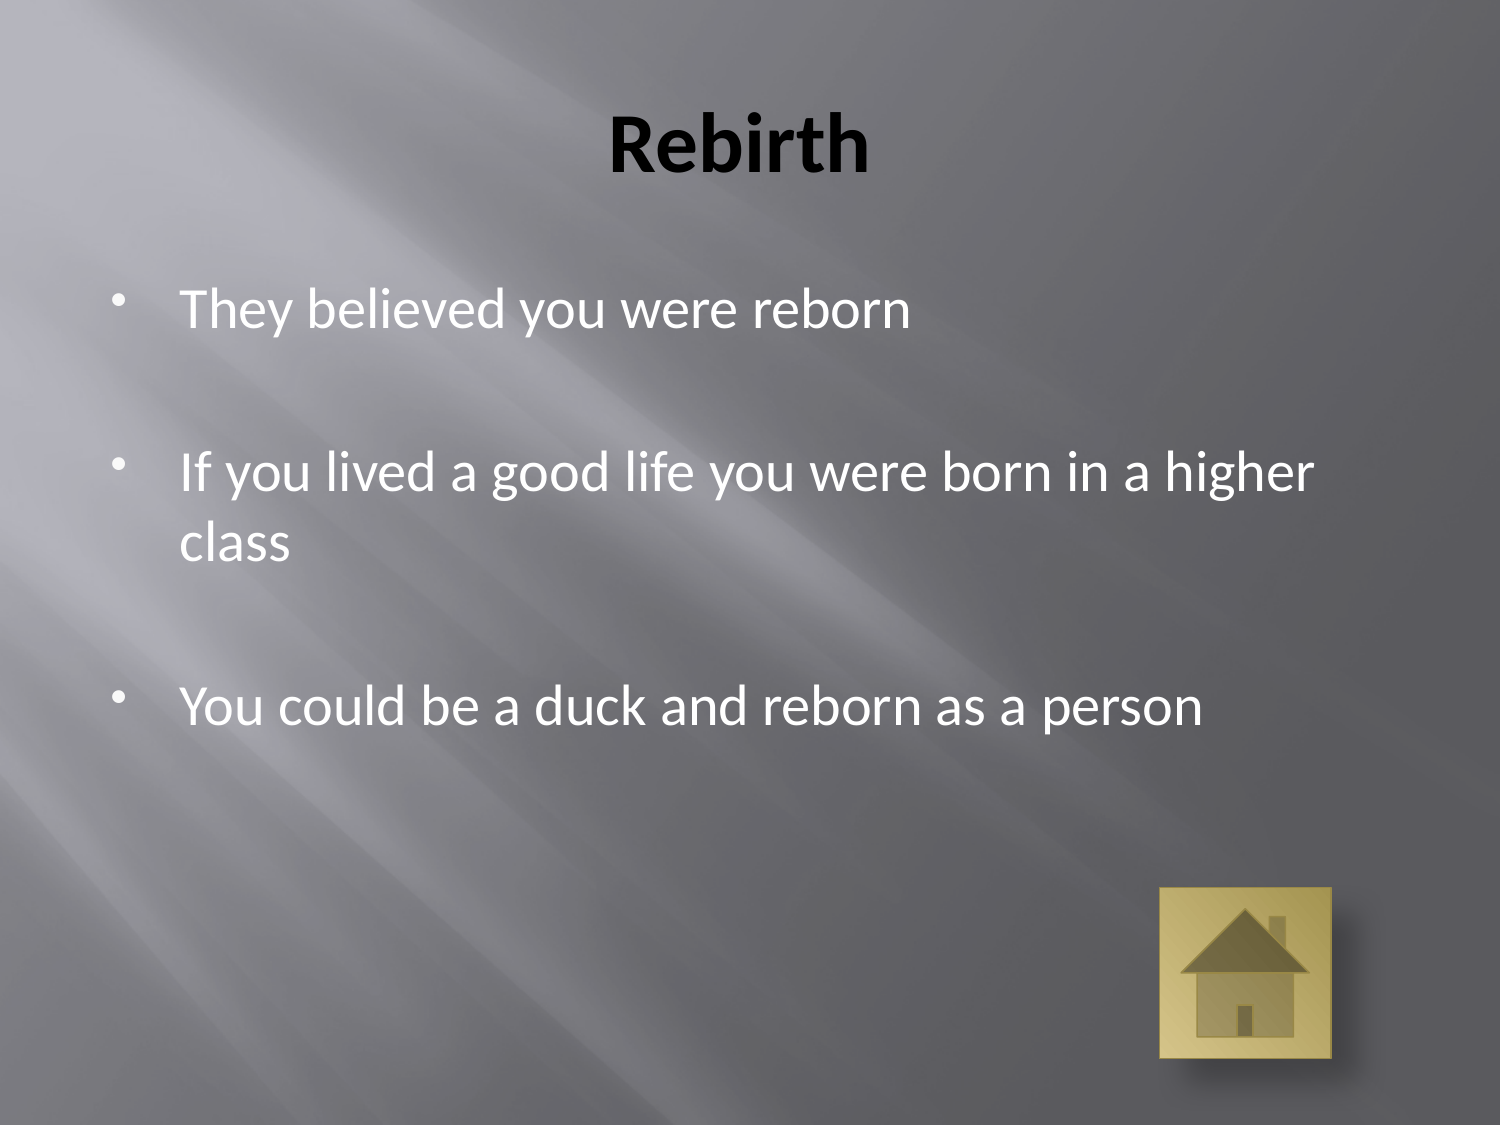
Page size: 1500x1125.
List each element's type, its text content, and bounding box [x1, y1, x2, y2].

text_box [1159, 887, 1332, 1059]
list They believed you were reborn If you lived a good life you were born in a higher class You could be a duck and reborn as a person [75, 262, 1425, 1035]
title Rebirth [75, 45, 1425, 233]
